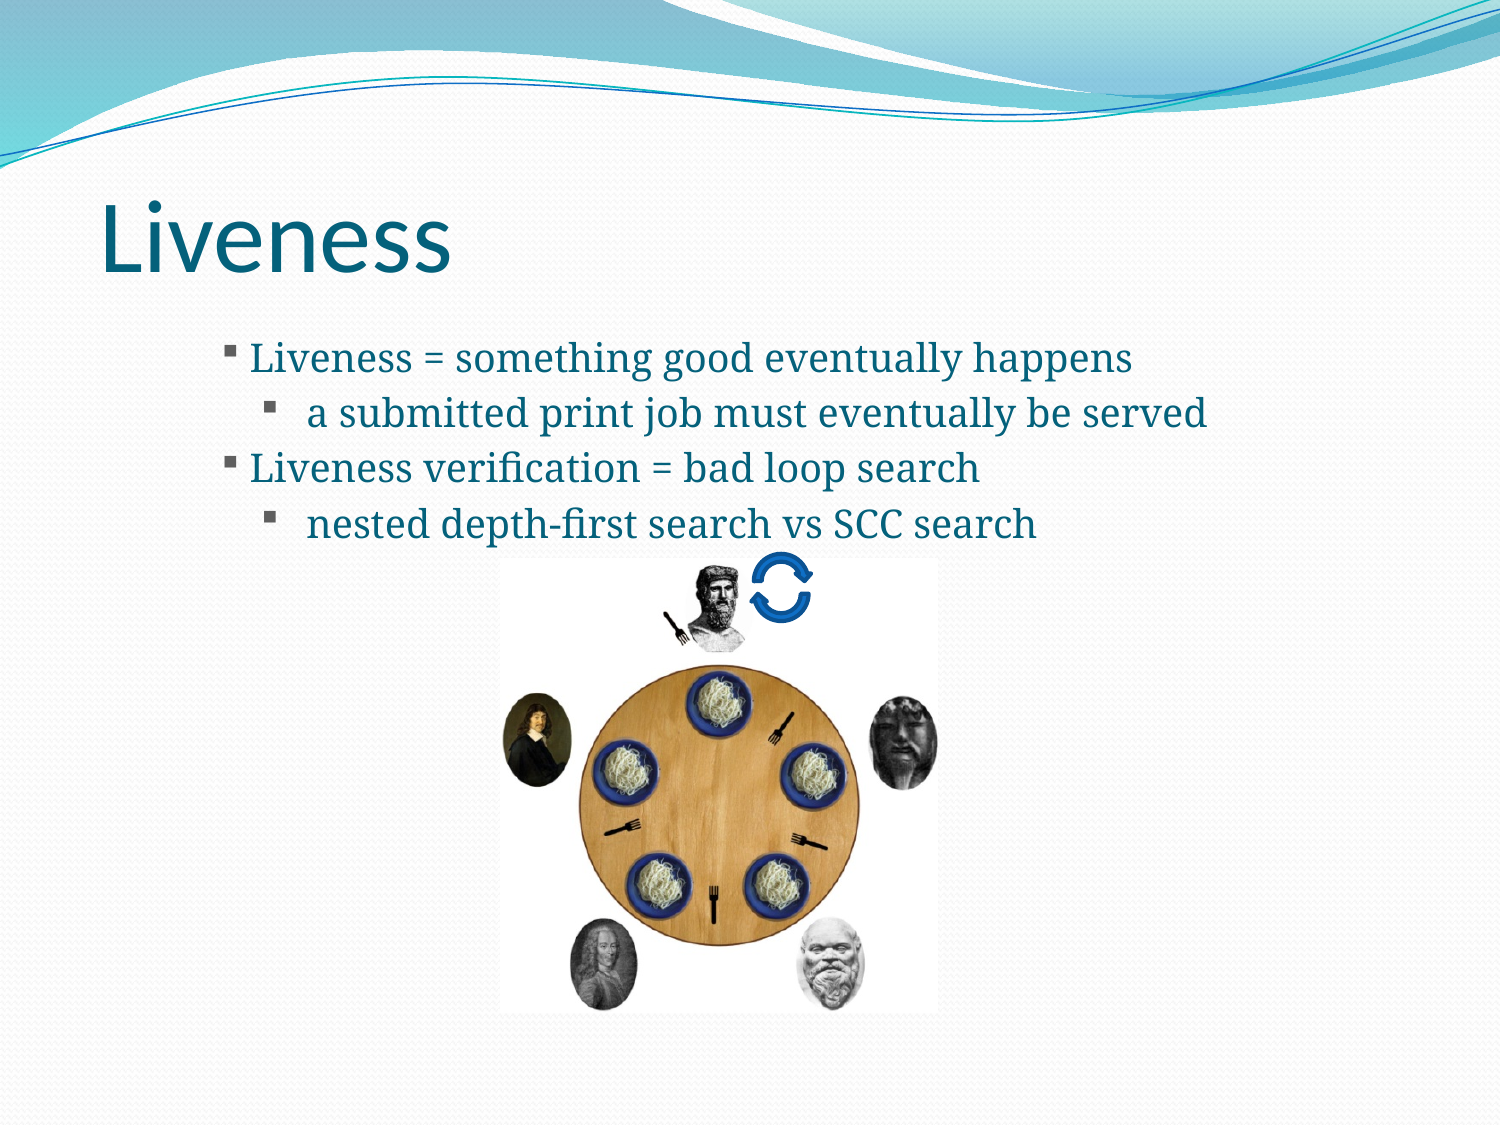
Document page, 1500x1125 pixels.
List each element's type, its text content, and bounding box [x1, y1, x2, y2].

title Liveness [99, 143, 1388, 294]
picture [499, 558, 938, 1013]
text_box Liveness = something good eventually happens a submitted print job must eventually be served Liveness verification = bad loop search nested depth-first search vs SCC search [187, 324, 1313, 463]
text_box [764, 551, 798, 557]
